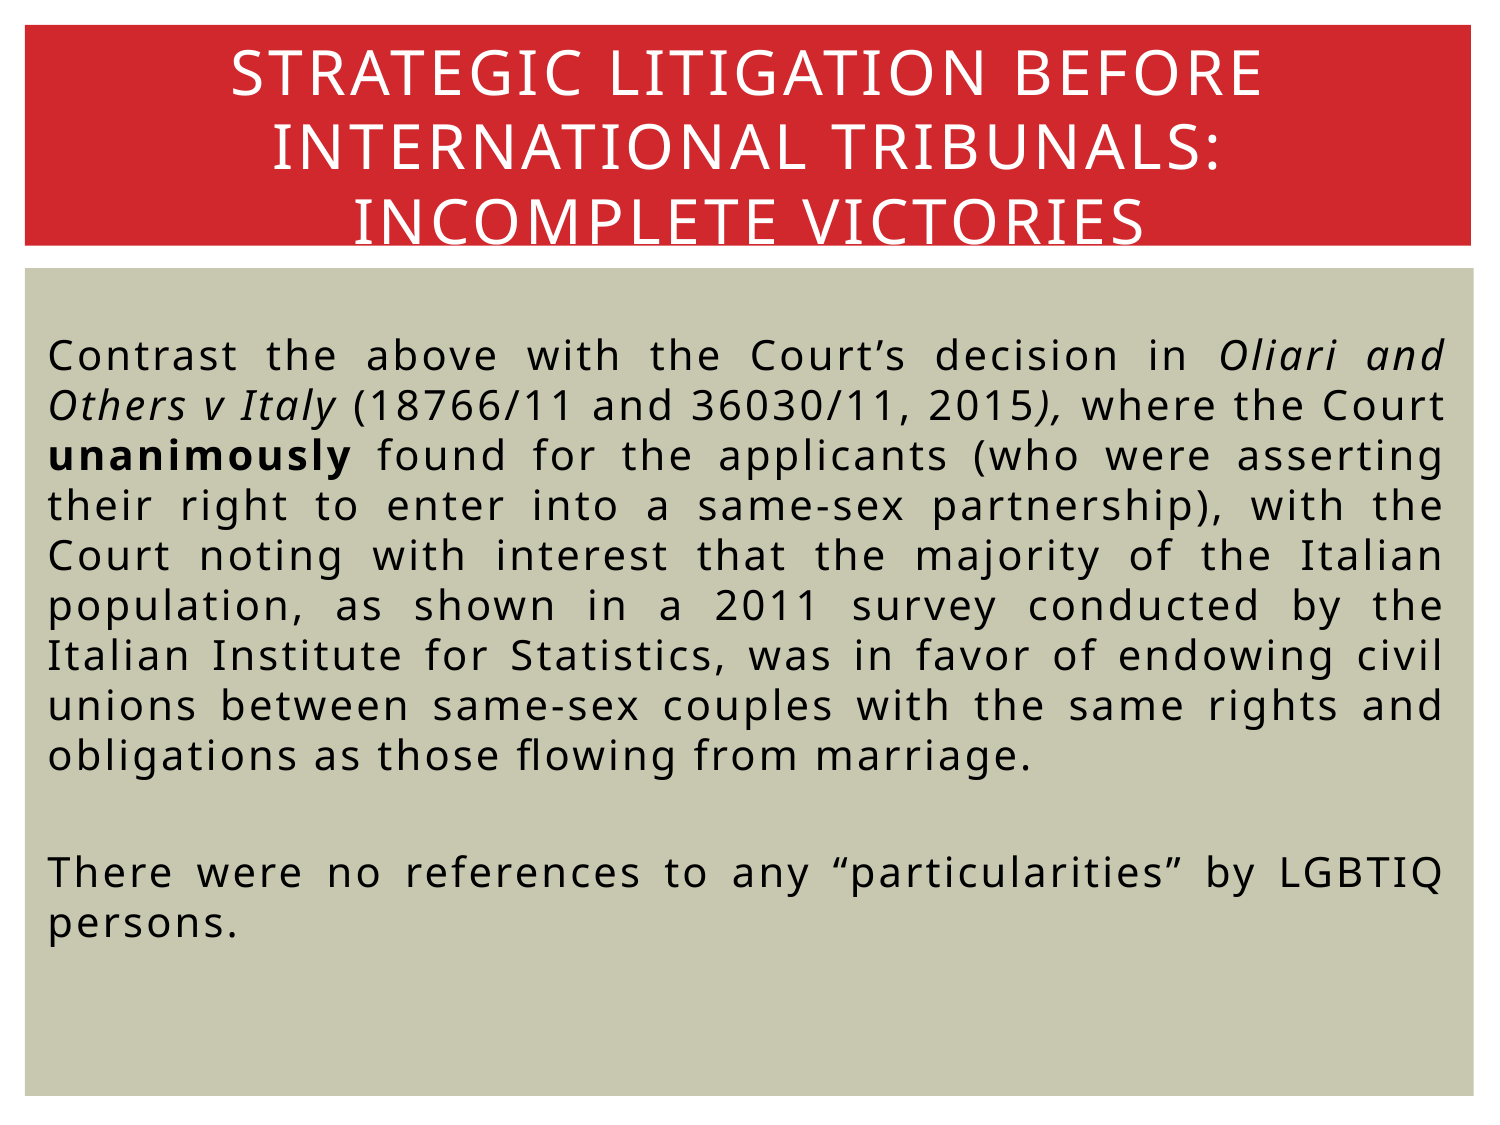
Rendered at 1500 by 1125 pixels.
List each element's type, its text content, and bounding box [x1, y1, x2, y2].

title Strategic litigation before international tribunals: incomplete victories [62, 58, 1438, 232]
list Contrast the above with the Court’s decision in Oliari and Others v Italy (18766/11 and 36030/11, 2015), where the Court unanimously found for the applicants (who were asserting their right to enter into a same-sex partnership), with the Court noting with interest that the majority of the Italian population, as shown in a 2011 survey conducted by the Italian Institute for Statistics, was in favor of endowing civil unions between same-sex couples with the same rights and obligations as those flowing from marriage. There were no references to any “particularities” by LGBTIQ persons. [24, 262, 1463, 1075]
